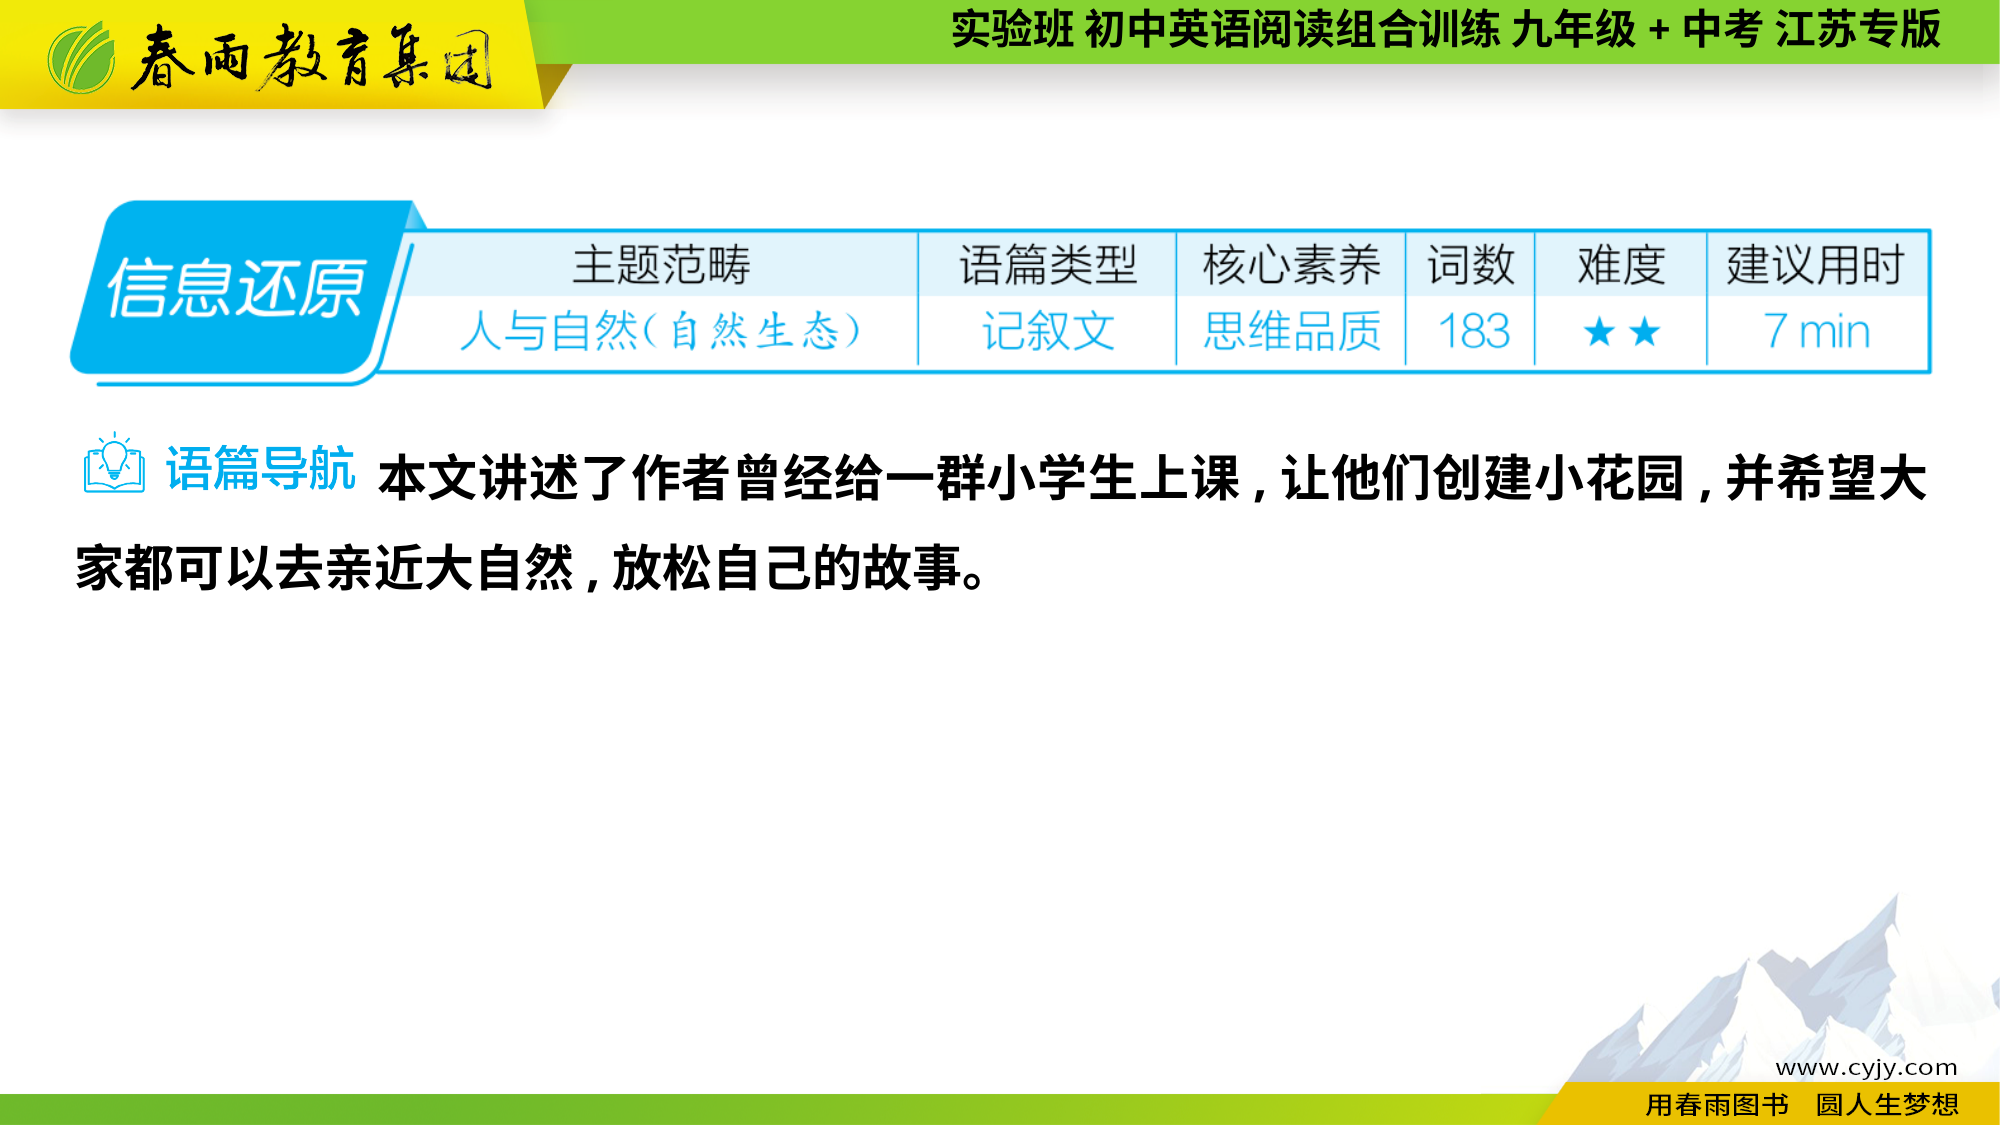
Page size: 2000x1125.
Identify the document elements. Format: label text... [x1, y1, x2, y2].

picture [0, 0, 2000, 1125]
list 本文讲述了作者曾经给一群小学生上课,让他们创建小花园,并希望大家都可以去亲近大自然,放松自己的故事。 [59, 409, 1944, 595]
